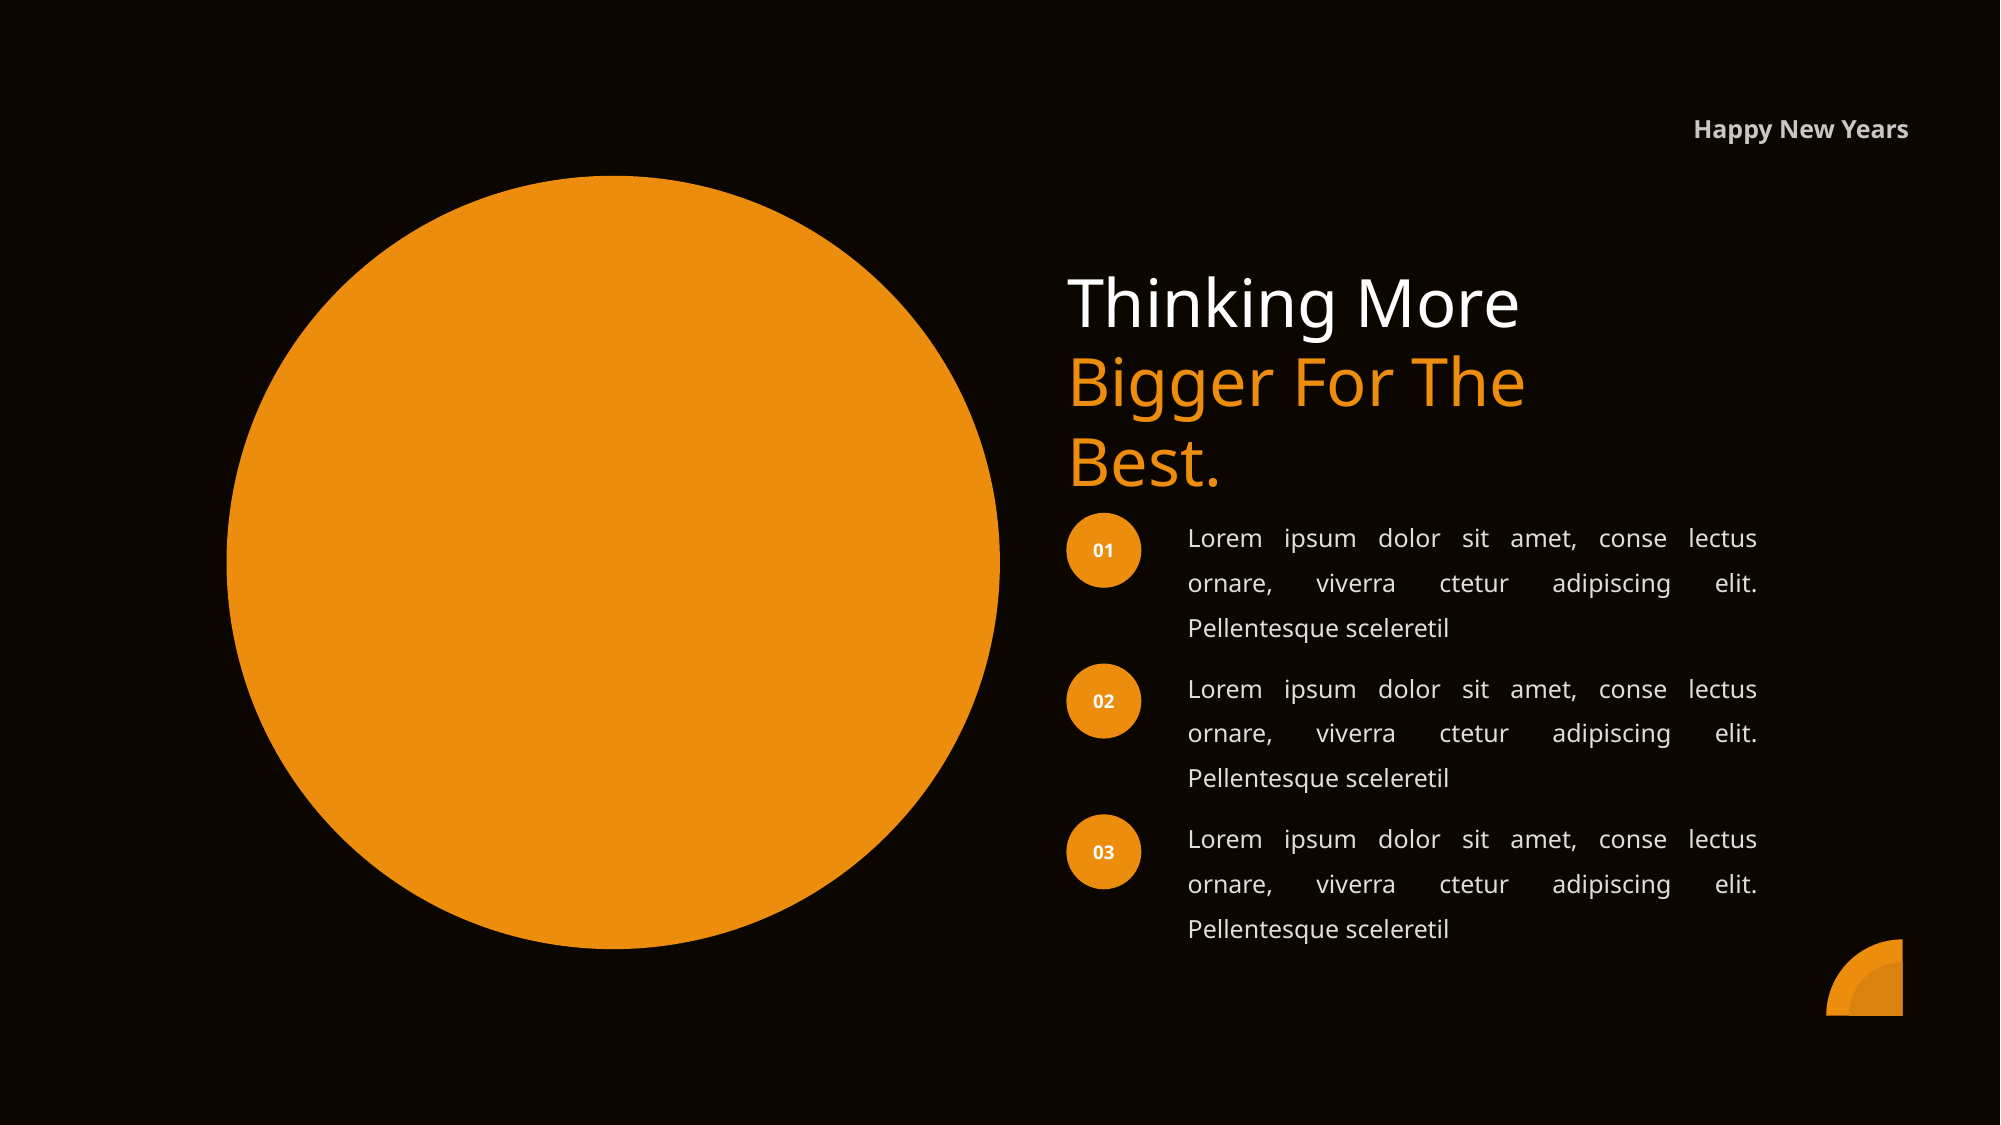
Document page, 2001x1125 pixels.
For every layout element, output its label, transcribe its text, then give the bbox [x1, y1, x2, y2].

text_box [1826, 939, 1903, 1016]
text_box 01 [1066, 512, 1142, 588]
text_box 03 [1066, 814, 1142, 890]
text_box Lorem ipsum dolor sit amet, conse lectus ornare, viverra ctetur adipiscing elit. Pellentesque sceleretil [1172, 499, 1774, 601]
text_box Lorem ipsum dolor sit amet, conse lectus ornare, viverra ctetur adipiscing elit. Pellentesque sceleretil [1172, 801, 1774, 902]
text_box Thinking More Bigger For The Best. [1052, 252, 1654, 508]
picture [0, 203, 922, 1125]
text_box Happy New Years [1678, 105, 1925, 151]
text_box Lorem ipsum dolor sit amet, conse lectus ornare, viverra ctetur adipiscing elit. Pellentesque sceleretil [1172, 650, 1774, 752]
text_box 02 [1066, 663, 1142, 739]
